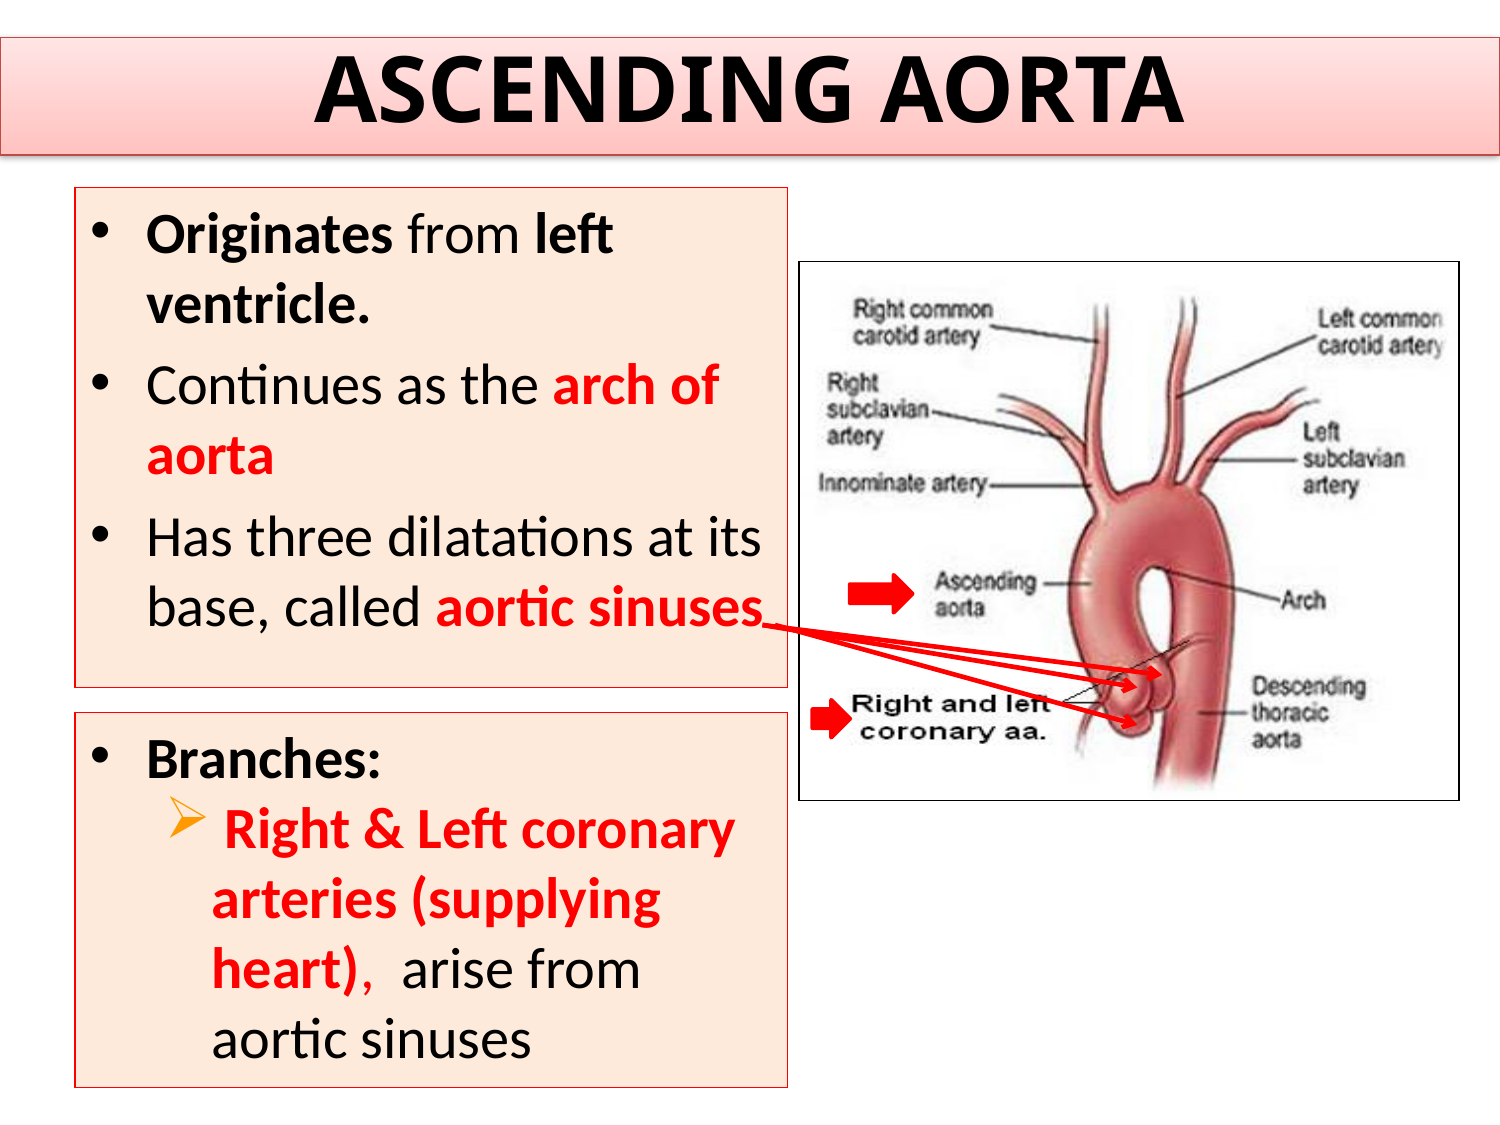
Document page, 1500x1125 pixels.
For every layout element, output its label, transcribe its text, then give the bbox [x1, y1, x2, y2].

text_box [774, 624, 1138, 726]
text_box Branches: Right & Left coronary arteries (supplying heart), arise from aortic sinuses [75, 712, 788, 1088]
list Originates from left ventricle. Continues as the arch of aorta Has three dilatations at its base, called aortic sinuses [74, 187, 788, 688]
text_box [762, 624, 773, 688]
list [799, 262, 1459, 801]
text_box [1138, 624, 1163, 676]
title ASCENDING AORTA [0, 37, 1500, 156]
